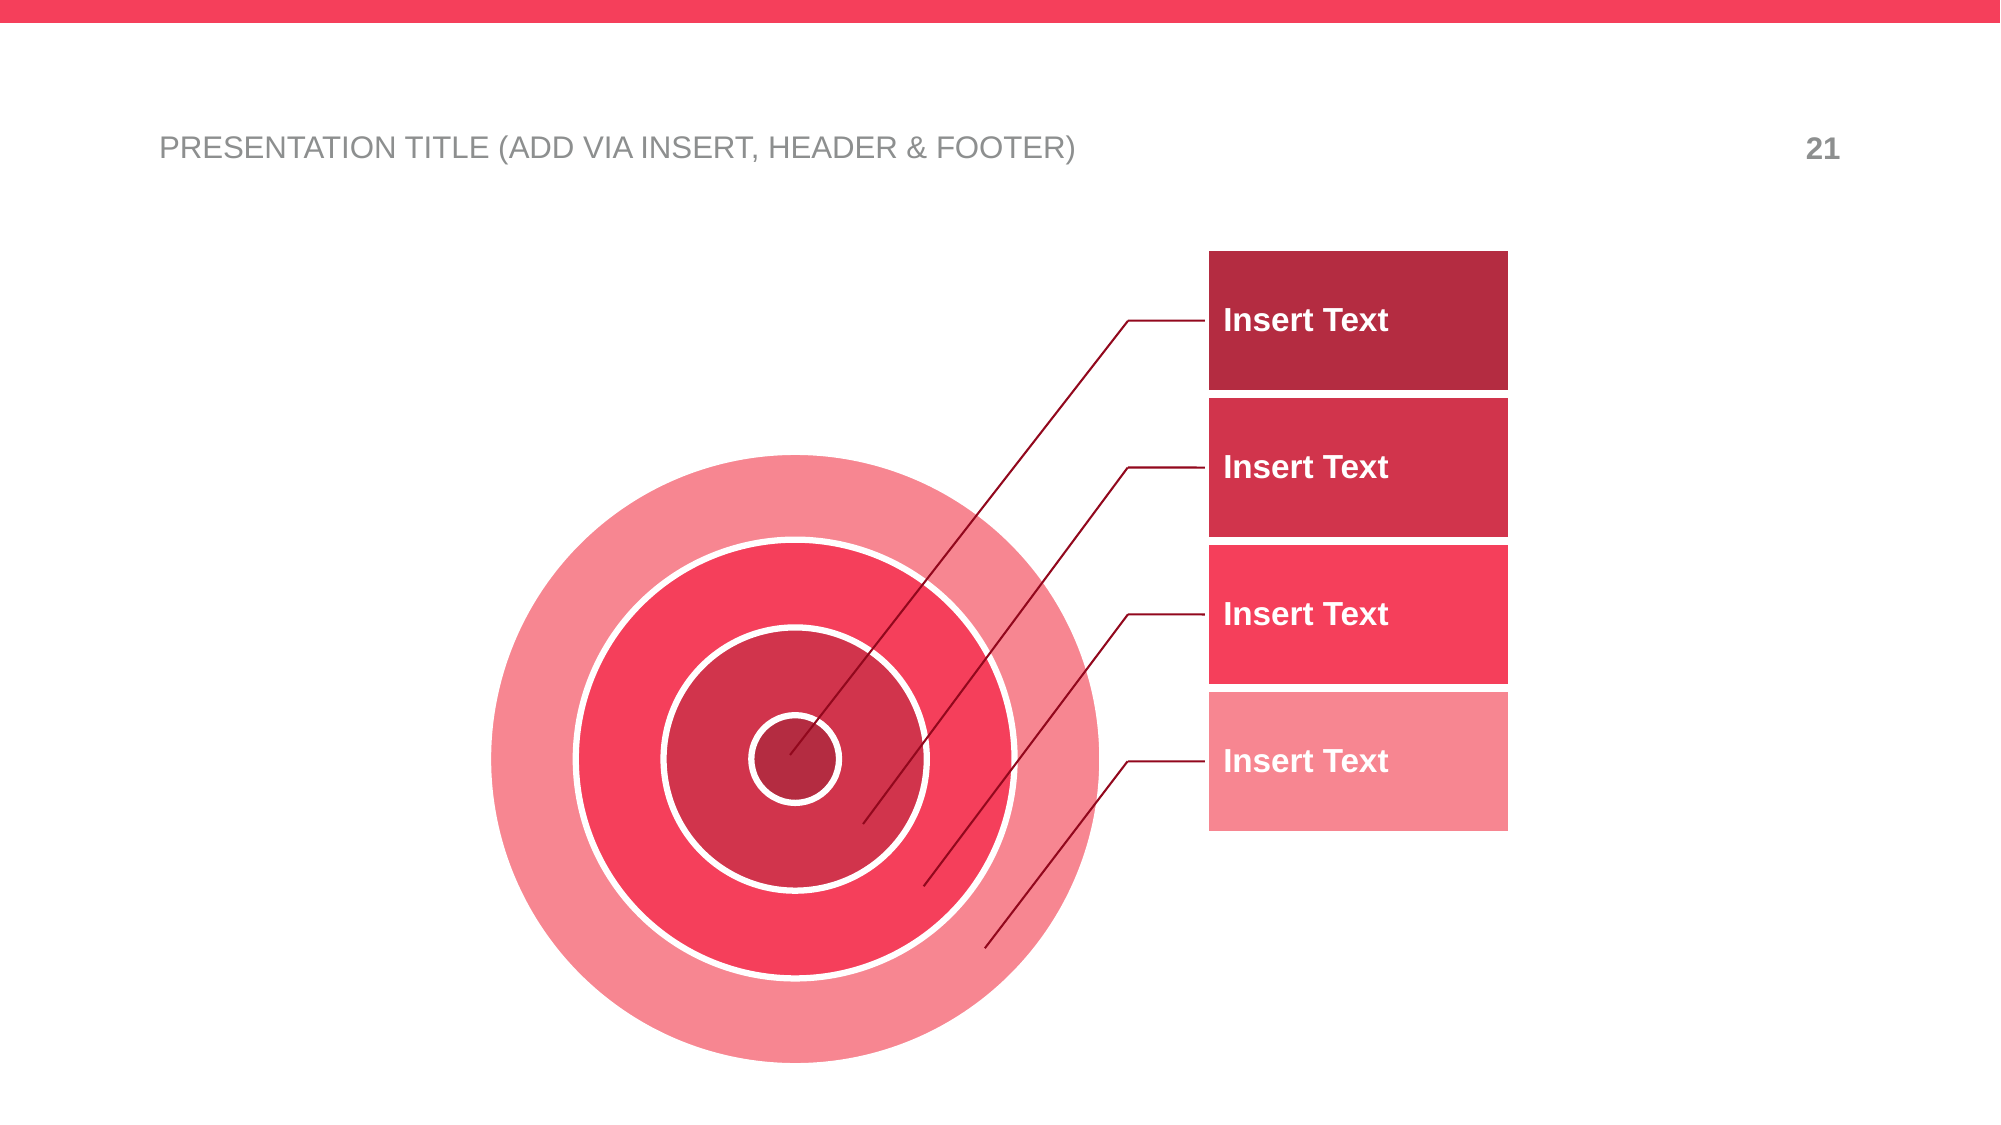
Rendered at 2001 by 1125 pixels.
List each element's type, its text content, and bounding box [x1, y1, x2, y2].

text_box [333, 247, 1667, 1067]
slide_number 21 [1611, 128, 1841, 167]
footer PRESENTATION TITLE (ADD VIA INSERT, HEADER & FOOTER) [159, 127, 1337, 165]
